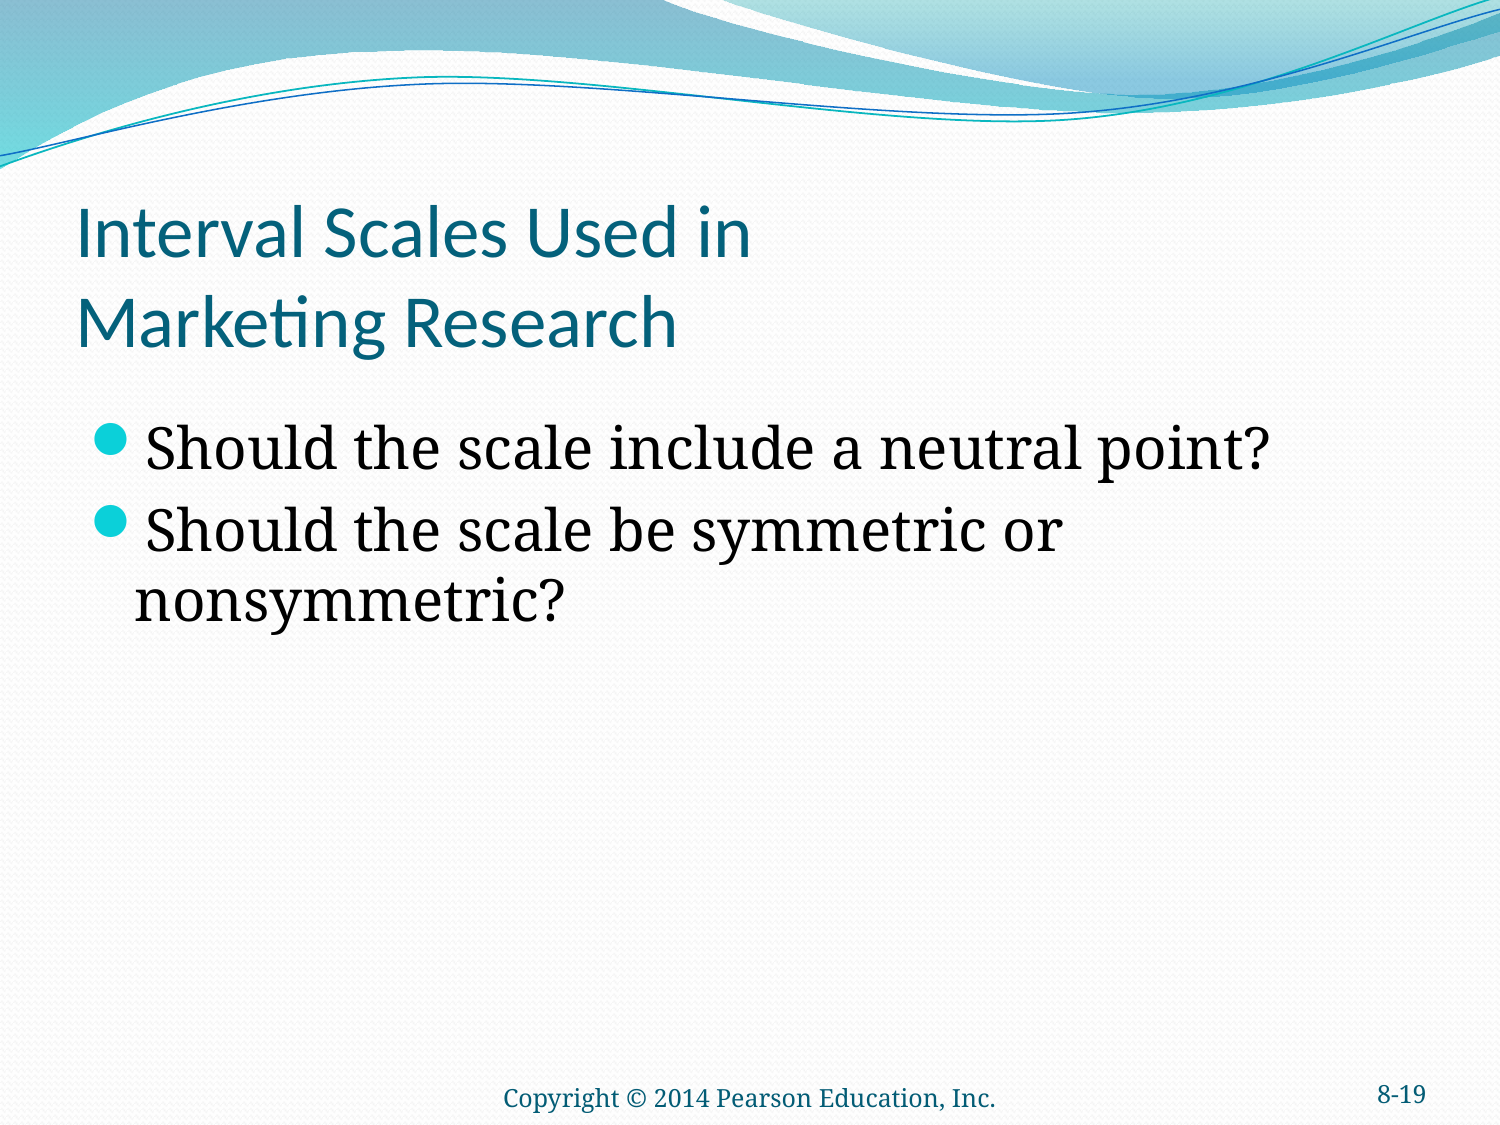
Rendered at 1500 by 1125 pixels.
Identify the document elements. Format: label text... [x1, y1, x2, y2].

title Interval Scales Used in Marketing Research [75, 174, 1425, 363]
list Should the scale include a neutral point? Should the scale be symmetric or nonsymmetric? [75, 403, 1425, 1124]
